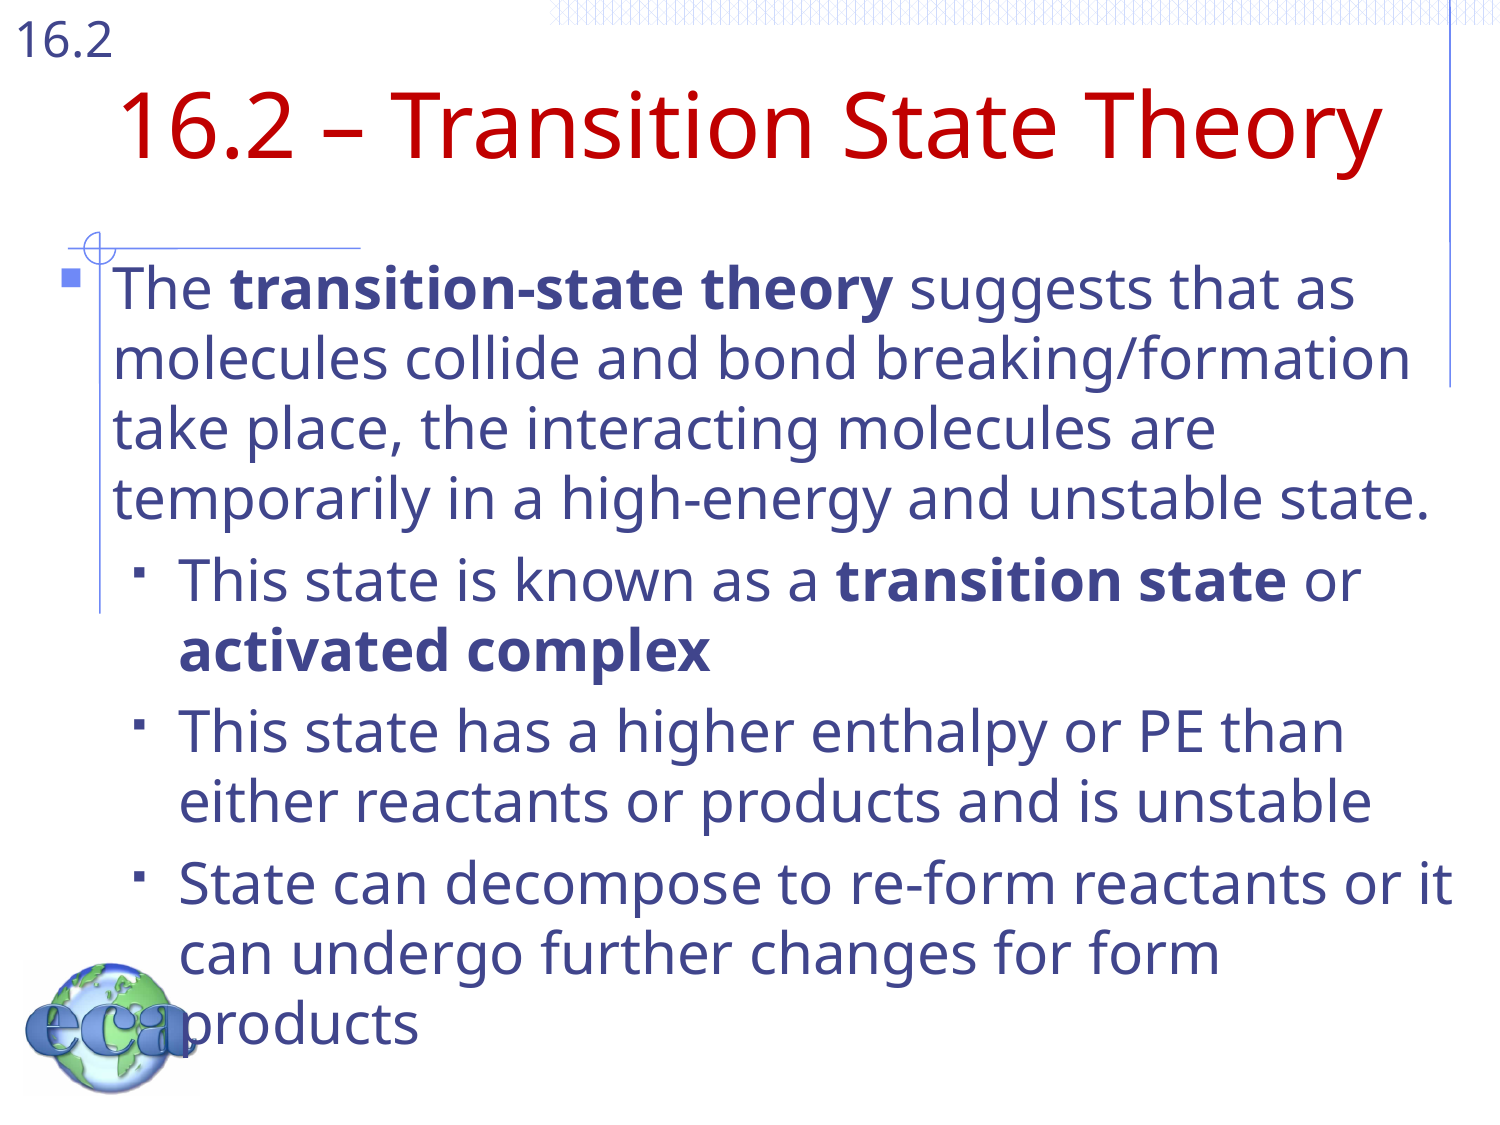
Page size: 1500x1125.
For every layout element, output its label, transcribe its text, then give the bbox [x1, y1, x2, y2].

list The transition-state theory suggests that as molecules collide and bond breaking/formation take place, the interacting molecules are temporarily in a high-energy and unstable state. This state is known as a transition state or activated complex This state has a higher enthalpy or PE than either reactants or products and is unstable State can decompose to re-form reactants or it can undergo further changes for form products [41, 243, 1471, 965]
picture [23, 960, 200, 1096]
title 16.2 – Transition State Theory [17, 49, 1483, 185]
